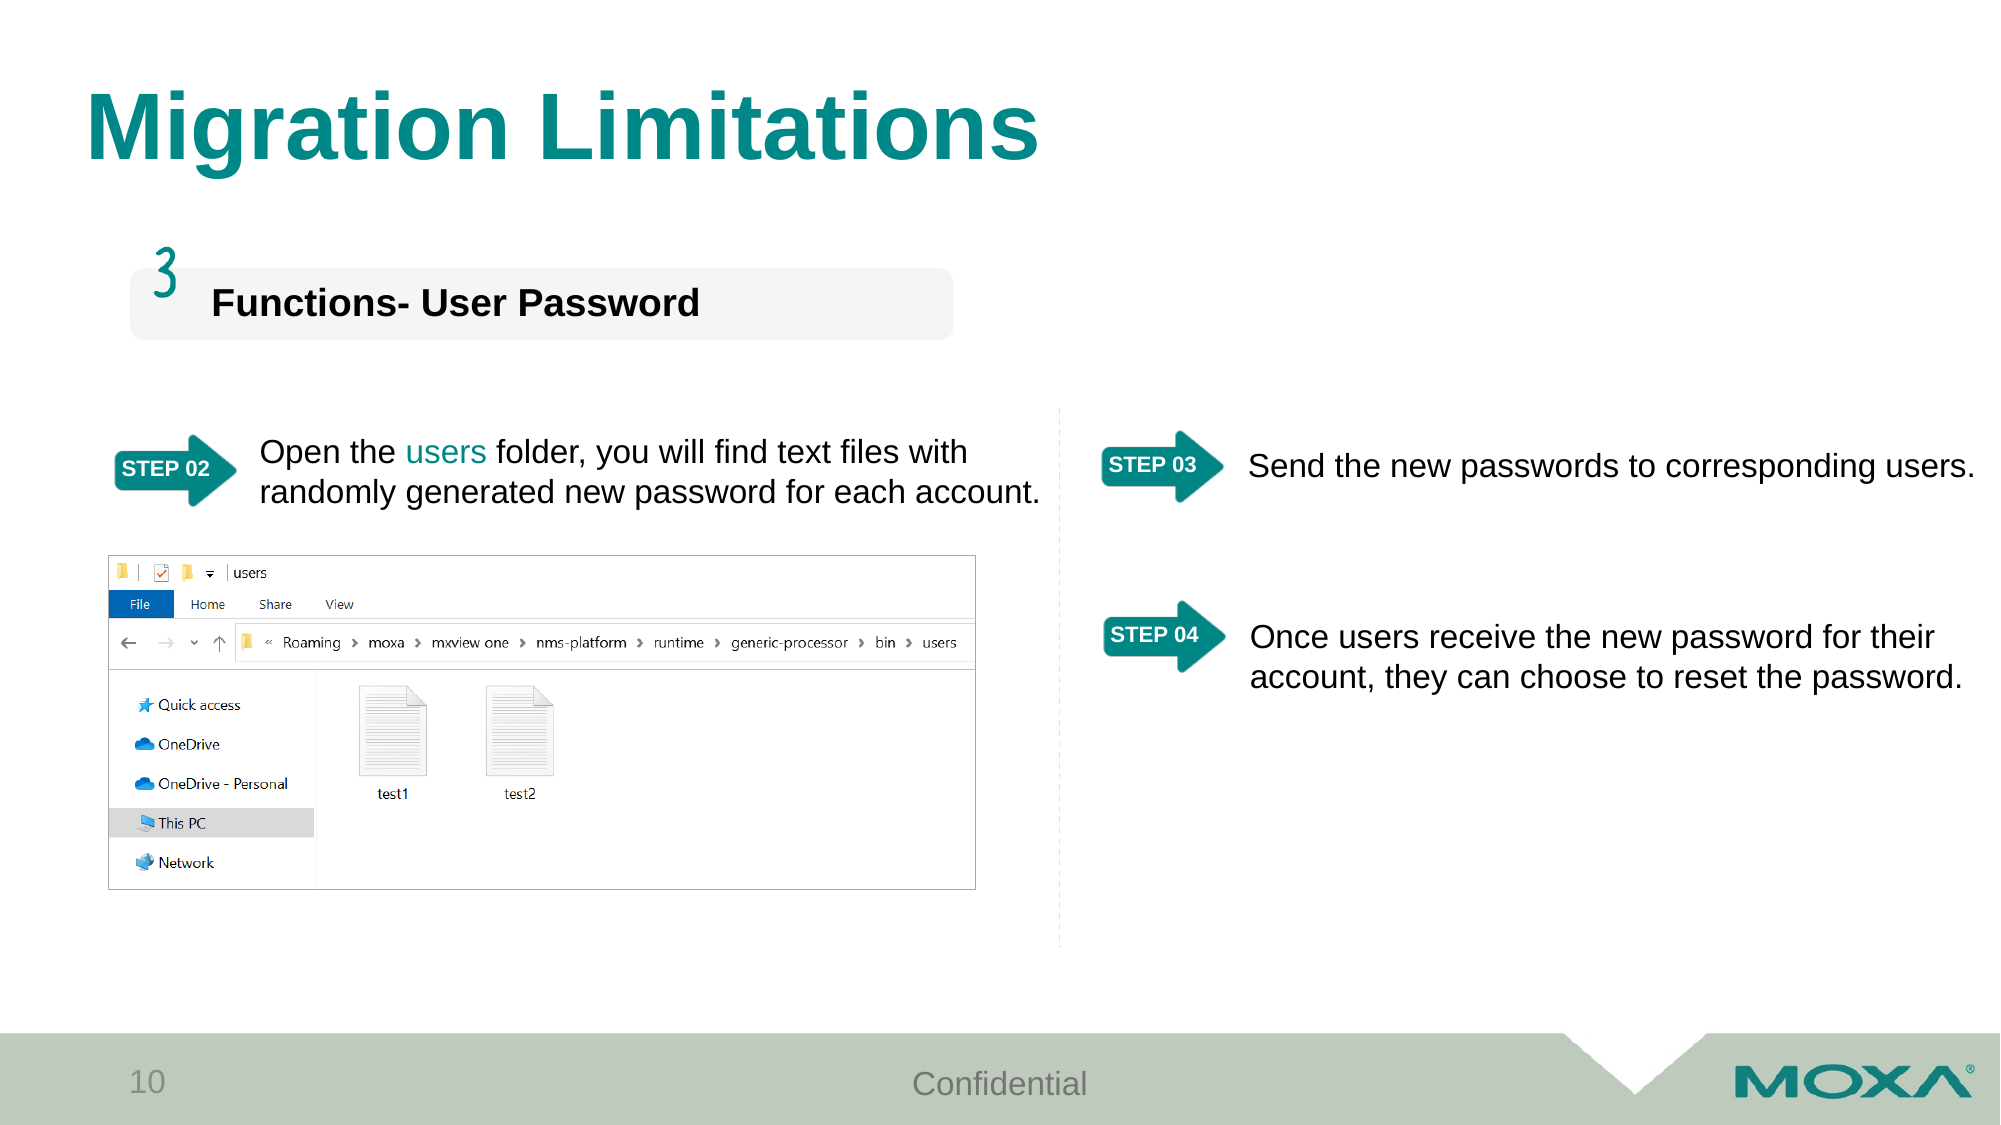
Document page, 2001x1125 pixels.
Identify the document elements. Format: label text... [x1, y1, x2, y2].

slide_number 10 [70, 1050, 181, 1111]
text_box Open the users folder, you will find text files with randomly generated new password for each account. [277, 423, 1055, 518]
picture [0, 0, 2000, 1125]
title Migration Limitations [70, 44, 1945, 201]
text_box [1094, 573, 1261, 701]
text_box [106, 407, 272, 535]
text_box Once users receive the new password for their account, they can choose to reset the password. [1264, 607, 2000, 703]
text_box Send the new passwords to corresponding users. [1263, 437, 2000, 492]
text_box Functions- User Password [196, 270, 952, 332]
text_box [1093, 403, 1259, 530]
text_box [130, 276, 954, 340]
